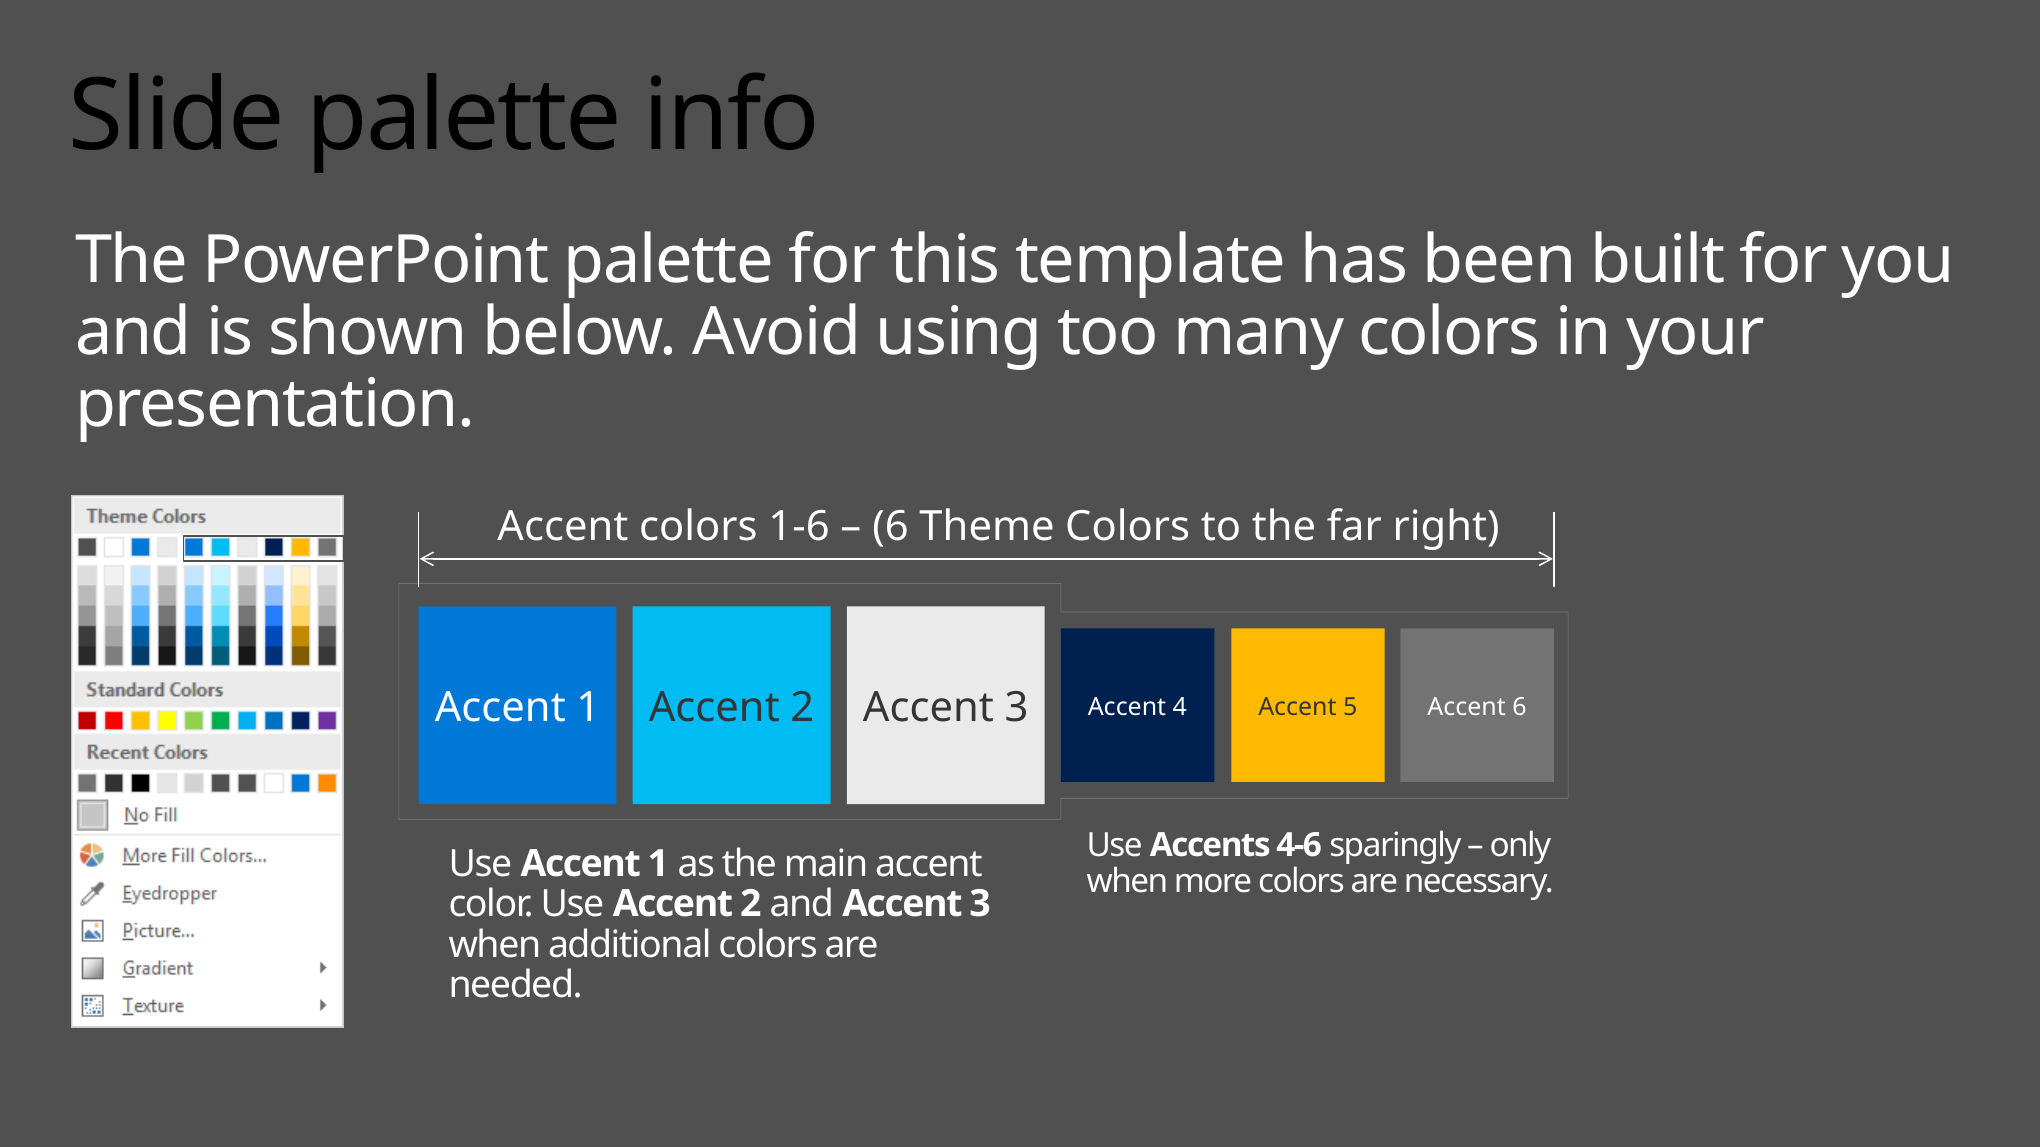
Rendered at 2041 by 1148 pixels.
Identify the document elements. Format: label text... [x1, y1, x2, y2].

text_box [418, 511, 1555, 588]
text_box Accent 6 [1400, 628, 1555, 783]
title Slide palette info [45, 48, 1996, 199]
text_box Accent 5 [1230, 628, 1386, 783]
text_box Accent colors 1-6 – (6 Theme Colors to the far right) [419, 498, 1578, 549]
picture [71, 494, 345, 1029]
text_box Accent 2 [632, 605, 831, 805]
text_box Use Accents 4-6 sparingly – only when more colors are necessary. [1086, 827, 1580, 900]
text_box The PowerPoint palette for this template has been built for you and is shown below. Avoid using too many colors in your presentation. [45, 201, 1995, 466]
text_box Use Accent 1 as the main accent color. Use Accent 2 and Accent 3 when additional colors are needed. [418, 844, 1045, 1006]
text_box Accent 4 [1060, 628, 1215, 783]
text_box [398, 583, 1569, 820]
text_box Accent 3 [846, 605, 1046, 805]
text_box Accent 1 [418, 605, 617, 805]
